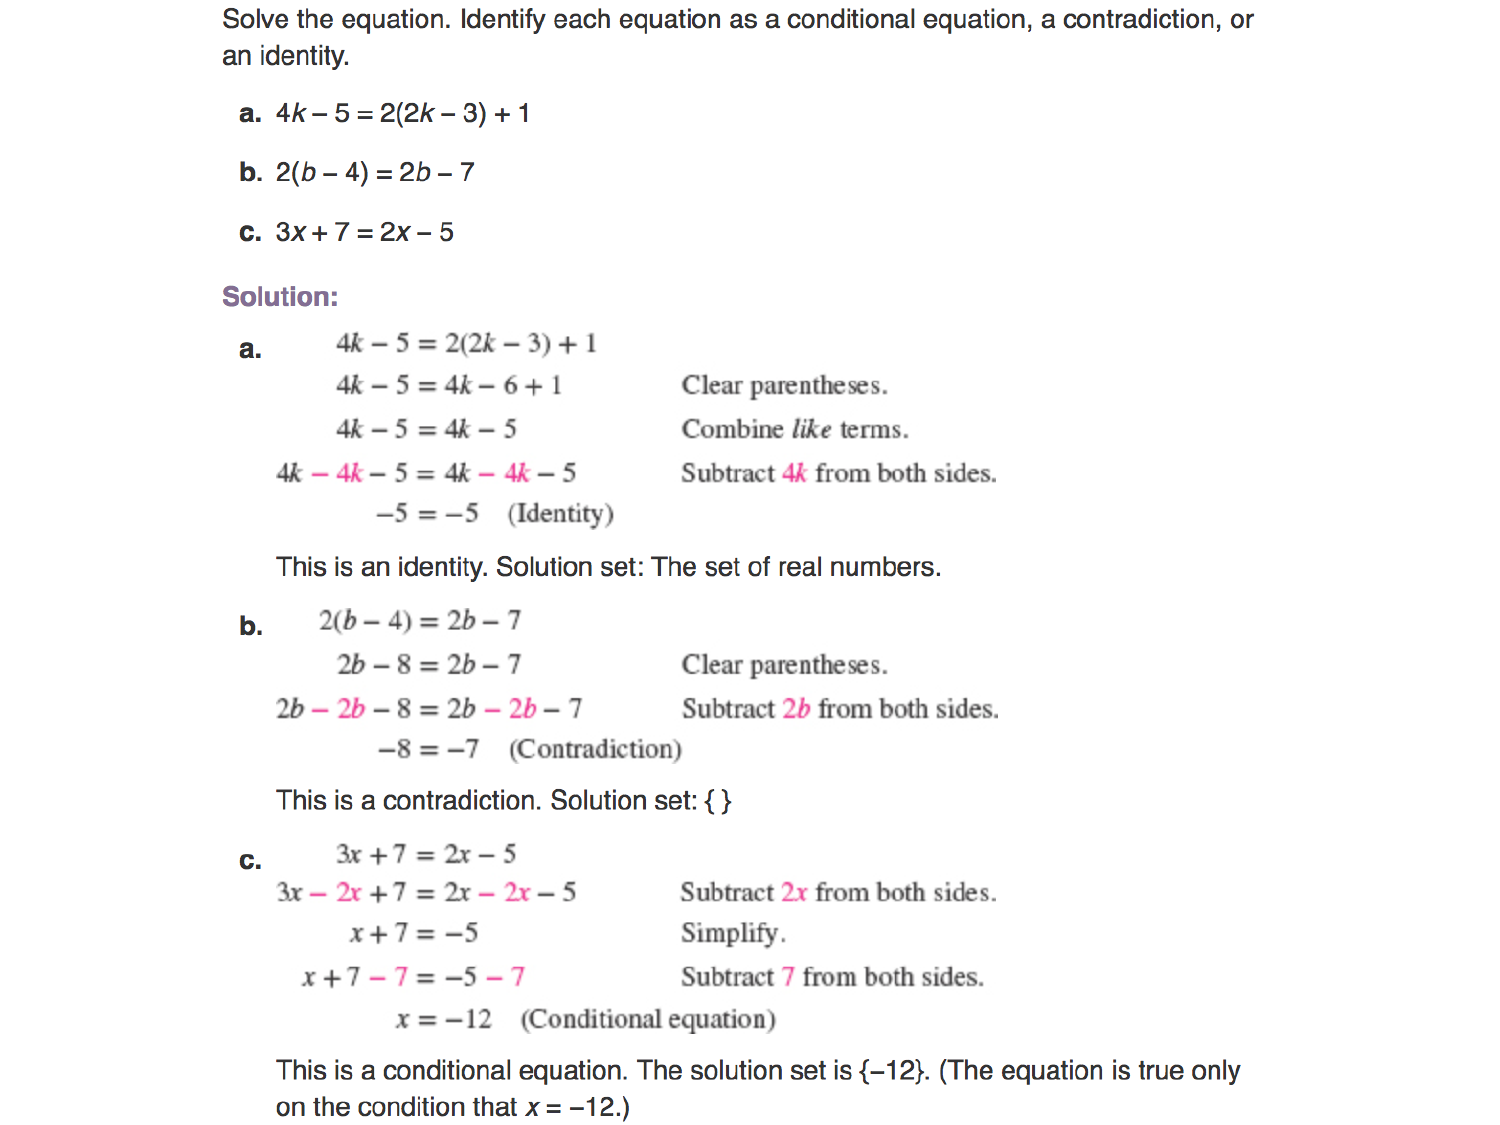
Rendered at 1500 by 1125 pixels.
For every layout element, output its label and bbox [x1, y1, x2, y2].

list [0, 0, 1500, 1125]
